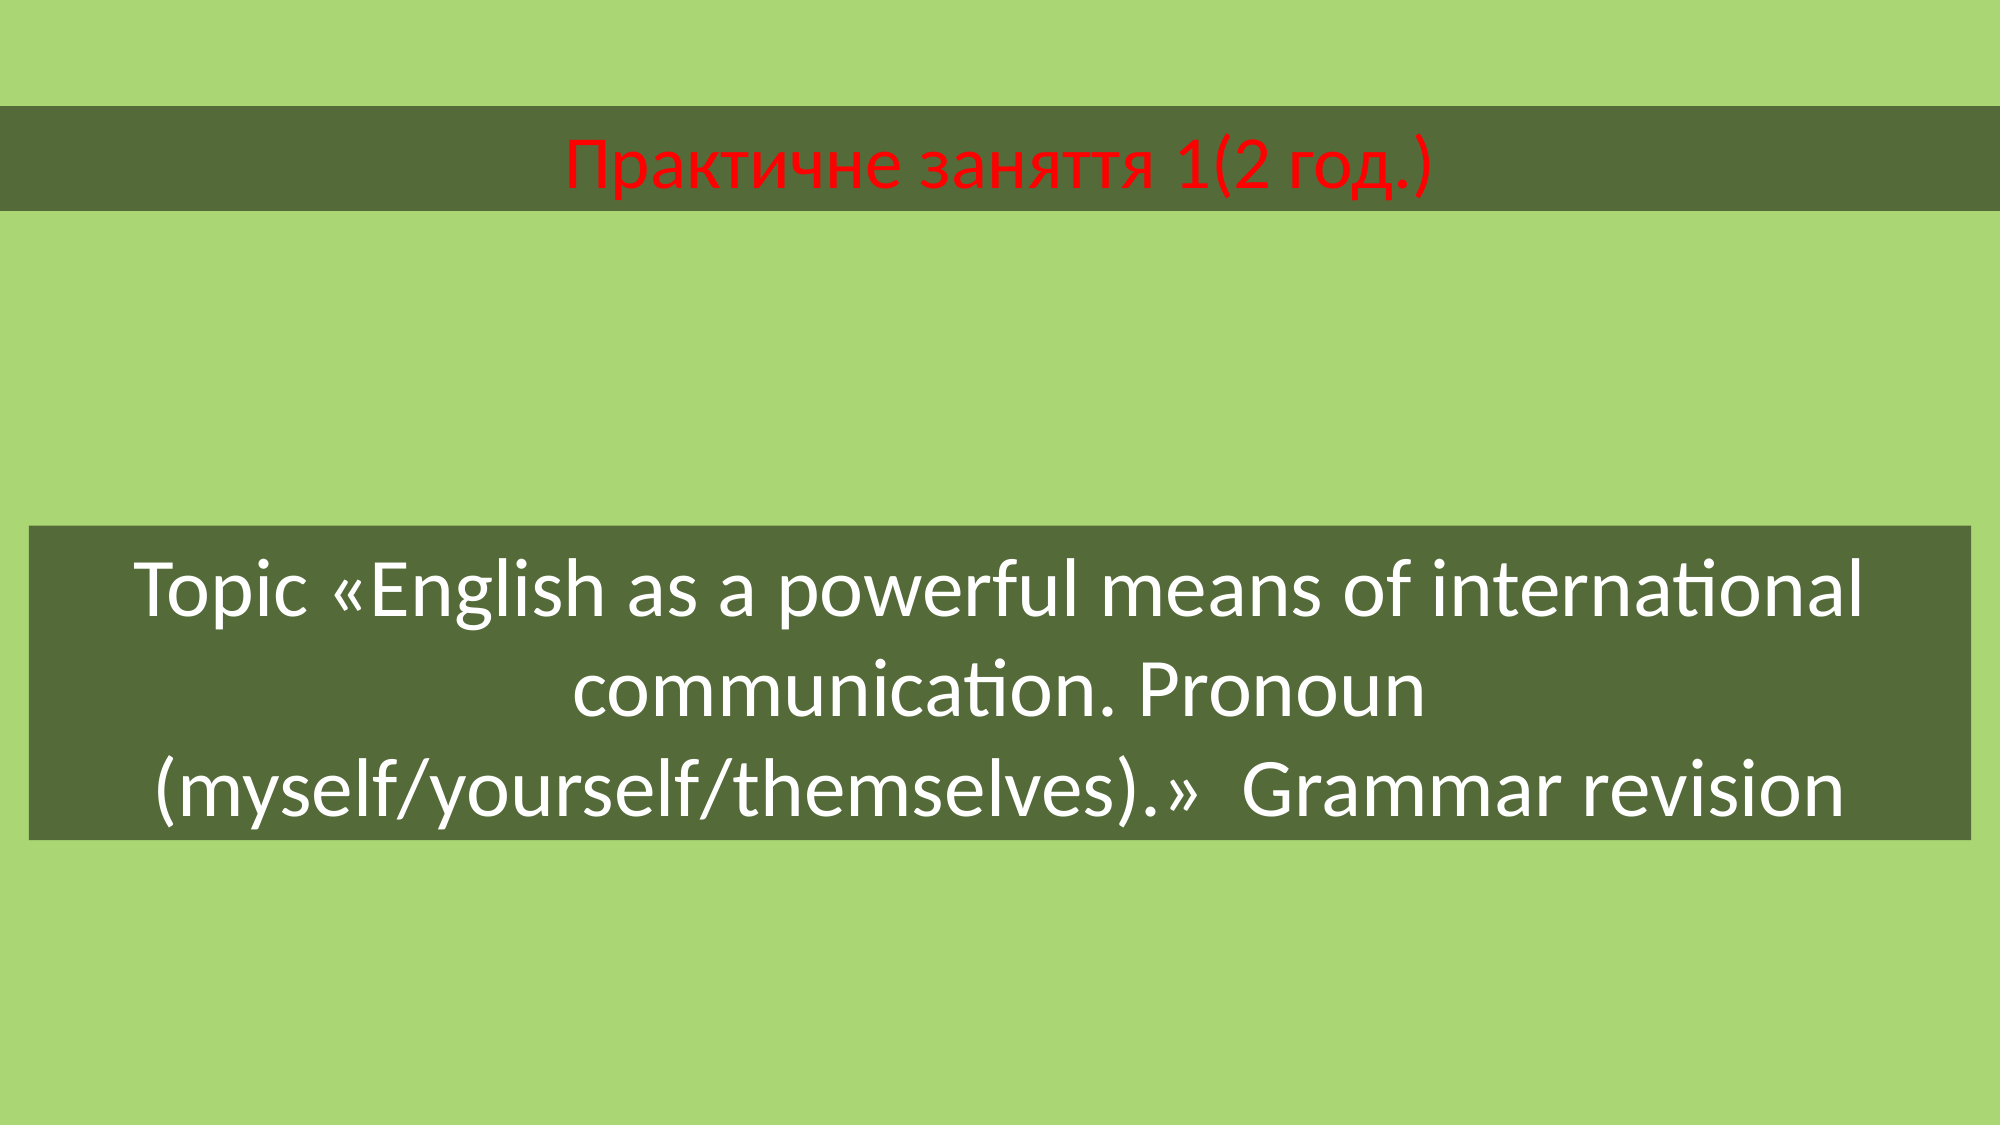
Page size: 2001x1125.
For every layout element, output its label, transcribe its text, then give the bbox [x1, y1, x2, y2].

text_box Topic «English as a powerful means of international communication. Pronoun (myself/yourself/themselves).» Grammar revision [28, 525, 1972, 841]
text_box Практичне заняття 1(2 год.) [0, 106, 2000, 211]
